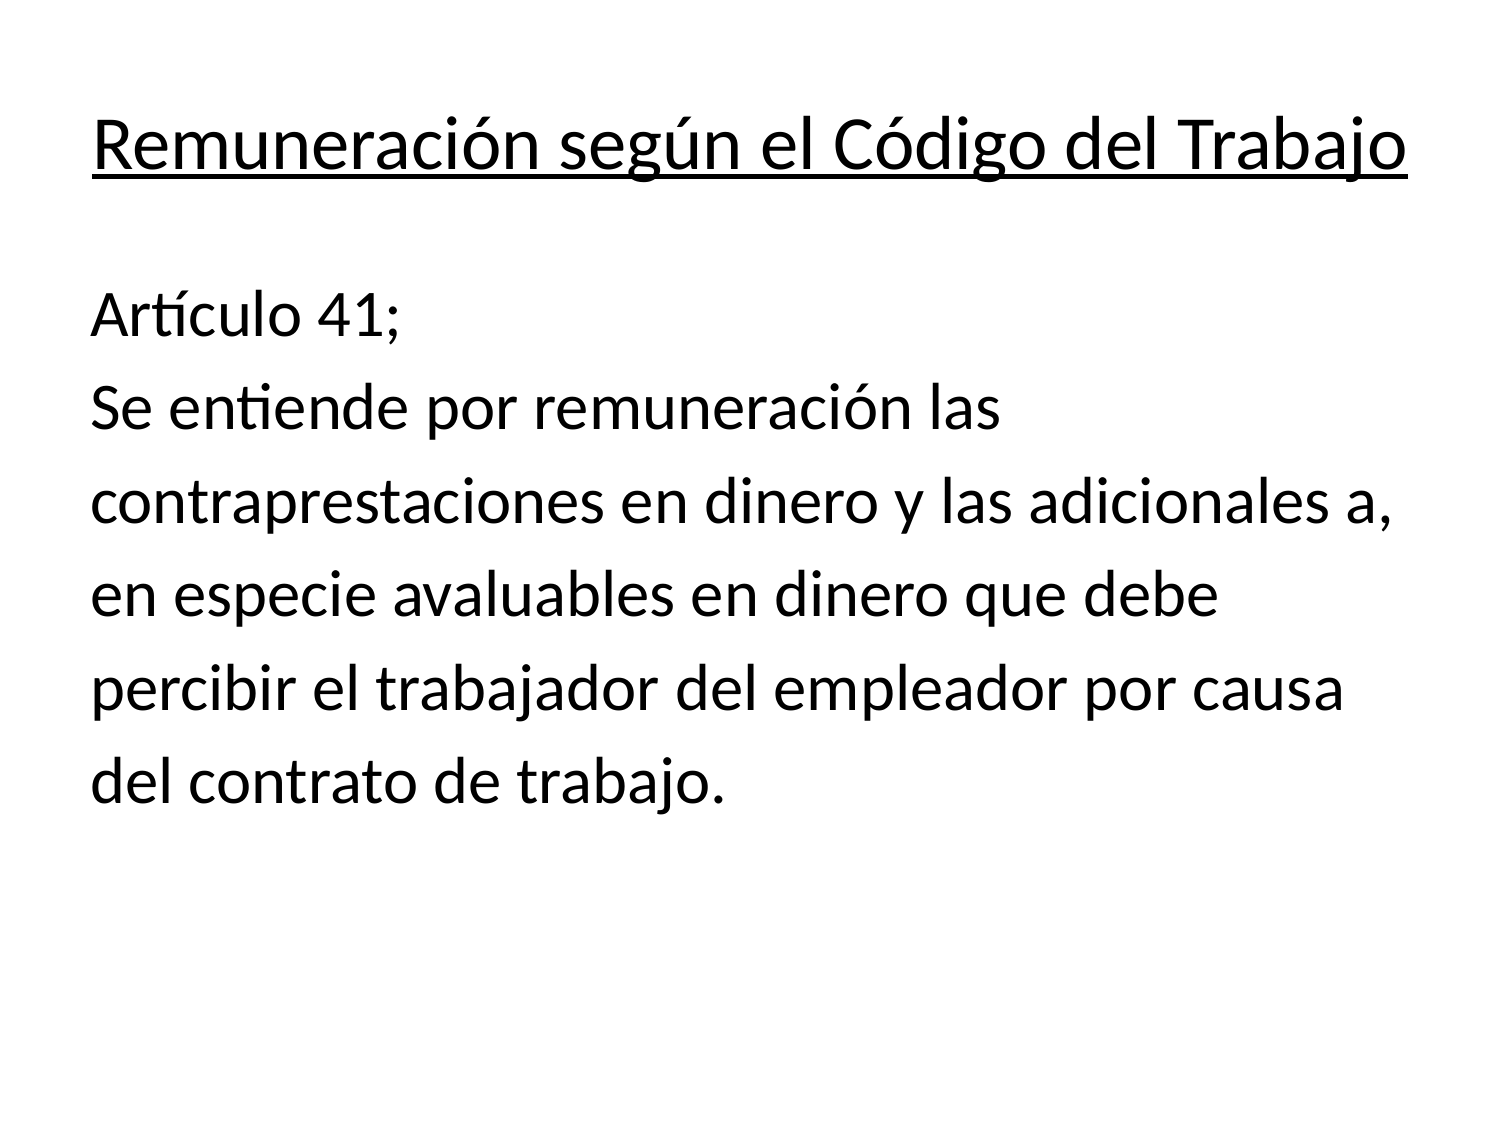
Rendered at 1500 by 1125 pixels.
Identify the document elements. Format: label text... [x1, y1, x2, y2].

title Remuneración según el Código del Trabajo [74, 44, 1426, 233]
list Artículo 41; Se entiende por remuneración las contraprestaciones en dinero y las adicionales a, en especie avaluables en dinero que debe percibir el trabajador del empleador por causa del contrato de trabajo. [74, 262, 1426, 1006]
